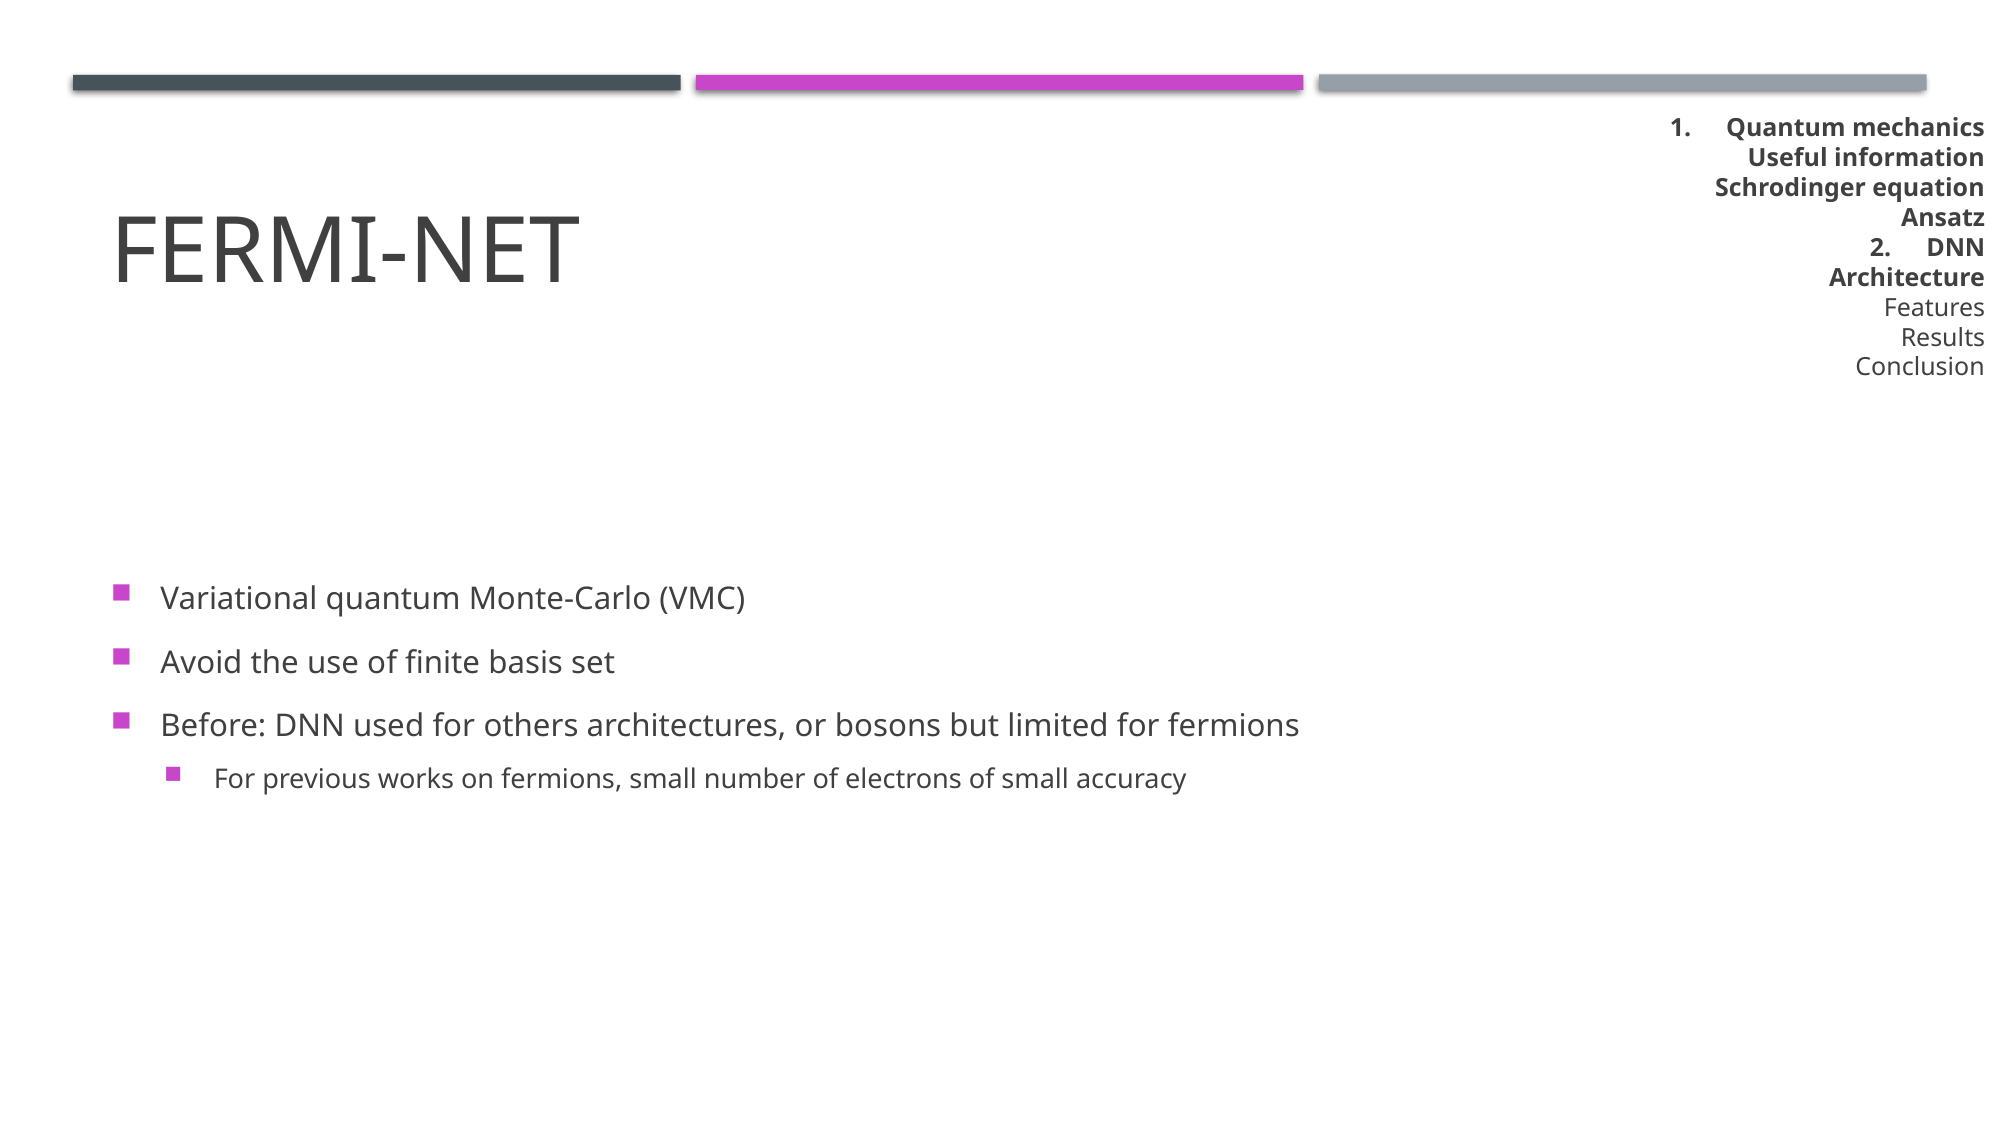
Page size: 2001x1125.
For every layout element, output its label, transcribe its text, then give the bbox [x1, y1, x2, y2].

list Variational quantum Monte-Carlo (VMC) Avoid the use of finite basis set Before: DNN used for others architectures, or bosons but limited for fermions For previous works on fermions, small number of electrons of small accuracy [95, 383, 1905, 981]
title Fermi-net [95, 115, 1597, 311]
text_box Quantum mechanics Useful information Schrodinger equation Ansatz DNN Architecture Features Results Conclusion [1597, 103, 2000, 389]
